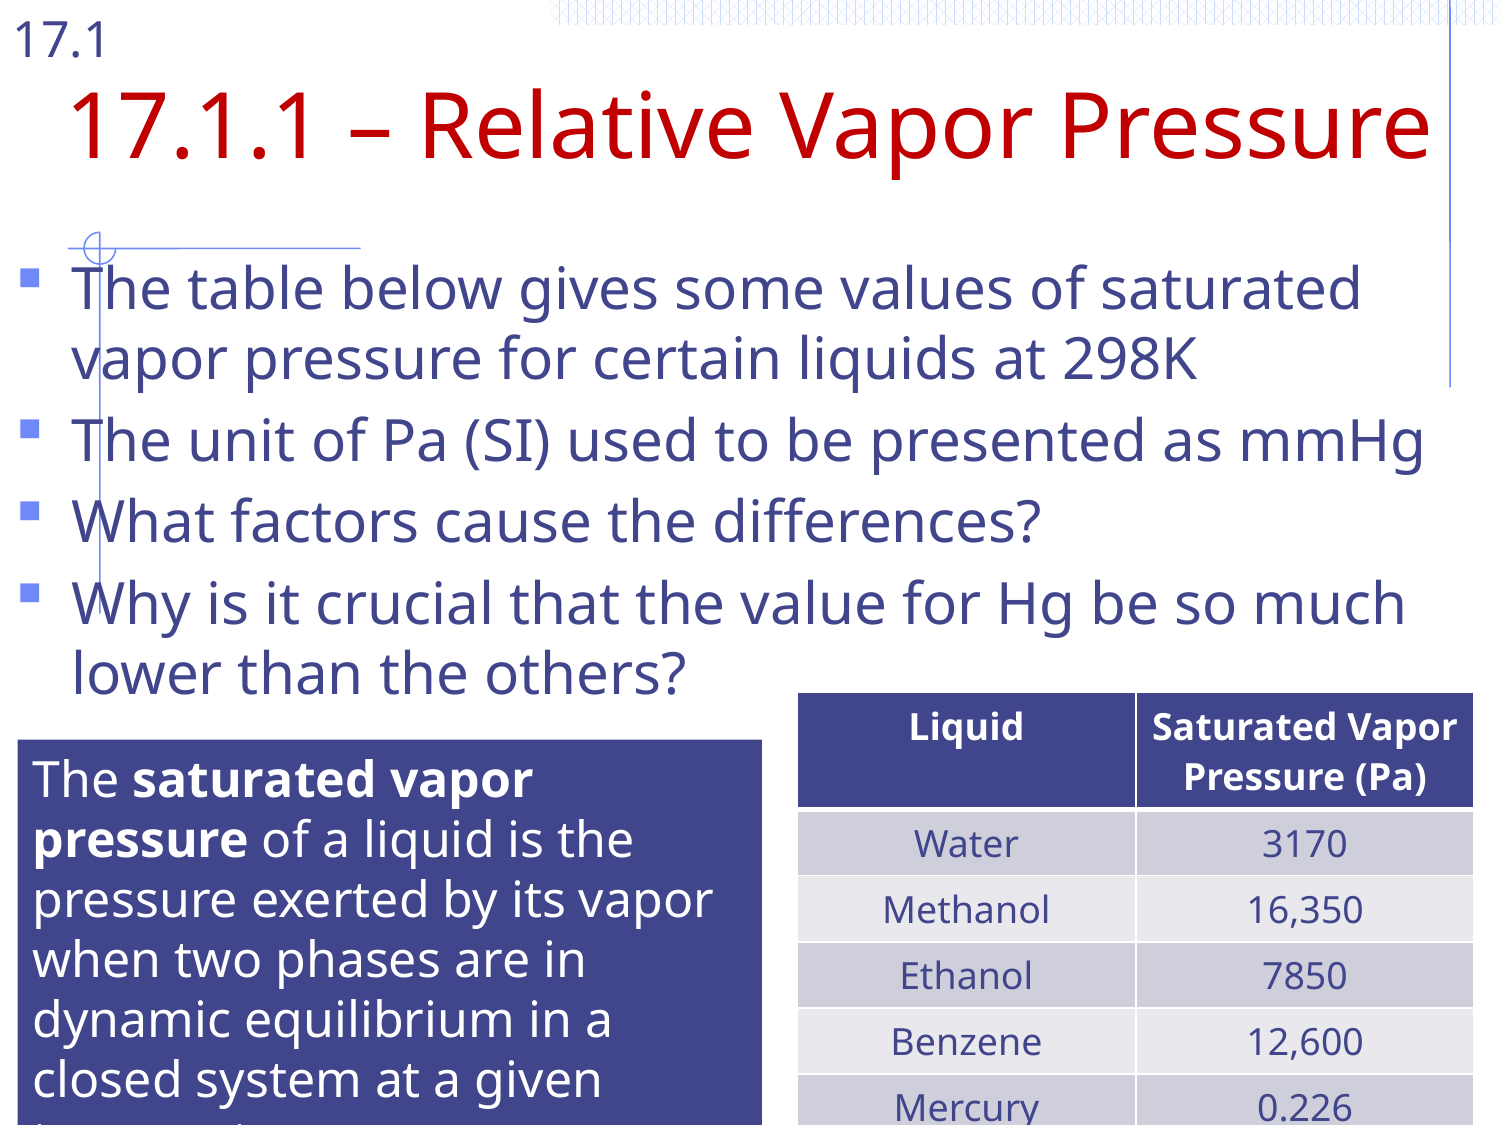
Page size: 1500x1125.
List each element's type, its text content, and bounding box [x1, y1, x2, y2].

table_cell 16,350 [1137, 876, 1473, 941]
table_cell 7850 [1137, 943, 1473, 1007]
table_header Liquid [798, 693, 1135, 807]
table_cell Mercury [798, 1075, 1135, 1125]
table_cell 12,600 [1137, 1009, 1473, 1073]
text_box The saturated vapor pressure of a liquid is the pressure exerted by its vapor when two phases are in dynamic equilibrium in a closed system at a given temperature [17, 739, 762, 1125]
title 17.1.1 – Relative Vapor Pressure [17, 49, 1483, 185]
table_cell Water [798, 812, 1135, 875]
list The table below gives some values of saturated vapor pressure for certain liquids at 298K The unit of Pa (SI) used to be presented as mmHg What factors cause the differences? Why is it crucial that the value for Hg be so much lower than the others? [0, 243, 1500, 965]
table_cell 3170 [1137, 812, 1473, 875]
table_header Saturated Vapor Pressure (Pa) [1137, 693, 1473, 807]
table_cell Benzene [798, 1009, 1135, 1073]
table_cell 0.226 [1137, 1075, 1473, 1125]
table_cell Methanol [798, 876, 1135, 941]
table_cell Ethanol [798, 943, 1135, 1007]
